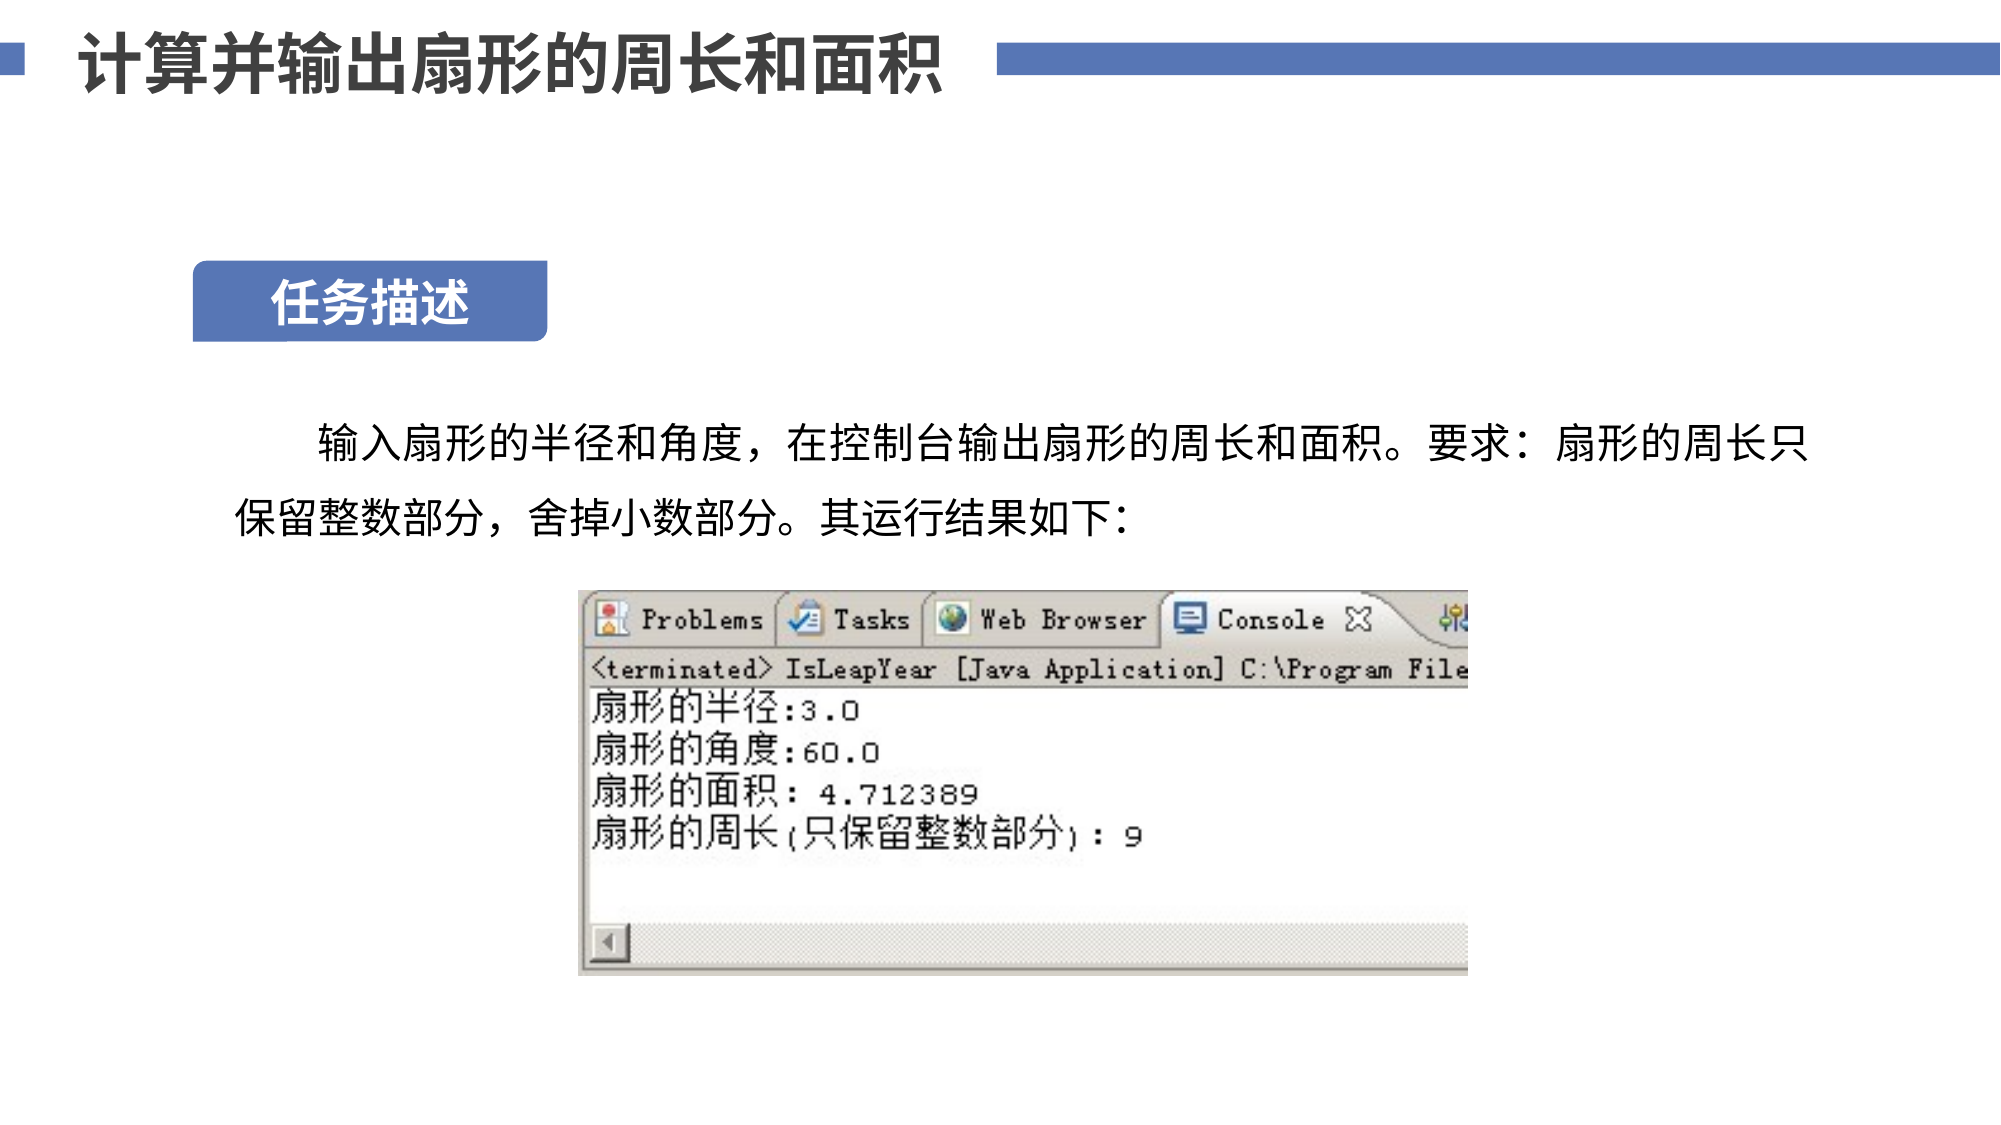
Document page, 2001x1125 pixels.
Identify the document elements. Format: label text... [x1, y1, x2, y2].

picture [577, 590, 1468, 976]
text_box 计算并输出扇形的周长和面积 [76, 21, 945, 102]
text_box [0, 41, 26, 76]
text_box 输入扇形的半径和角度，在控制台输出扇形的周长和面积。要求：扇形的周长只保留整数部分，舍掉小数部分。其运行结果如下： [234, 391, 1811, 542]
text_box 任务描述 [191, 259, 549, 343]
text_box [996, 41, 2000, 76]
